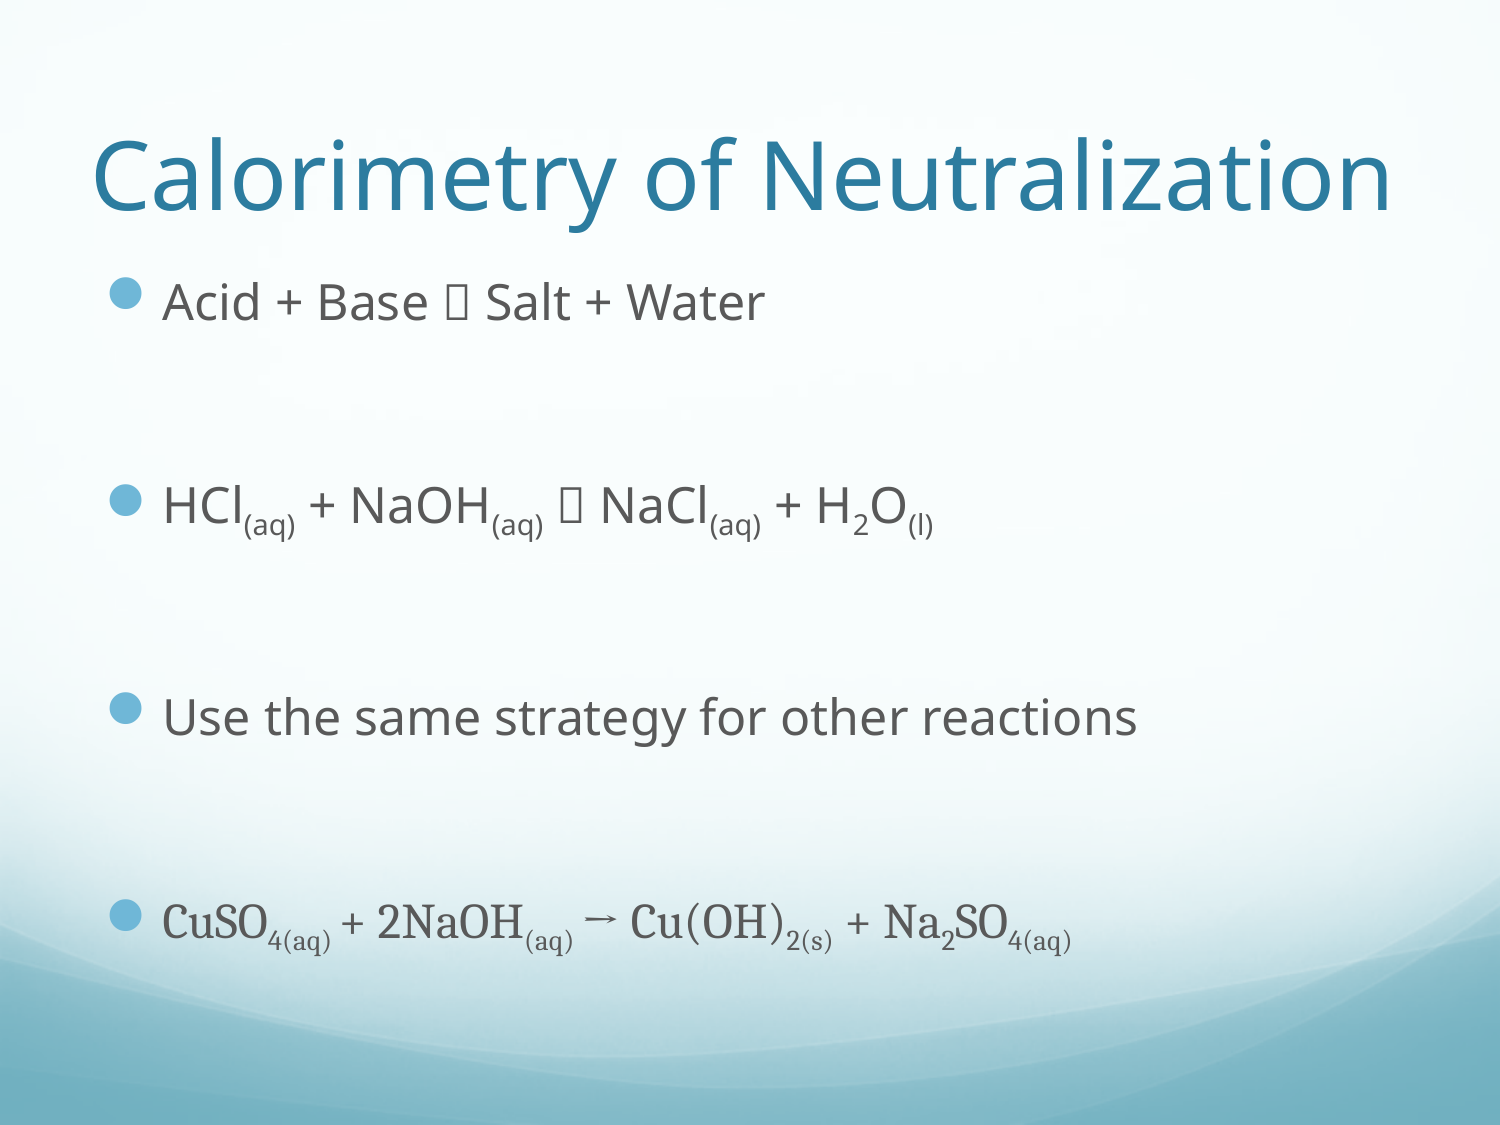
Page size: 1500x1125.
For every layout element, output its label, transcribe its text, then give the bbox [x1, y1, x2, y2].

list Acid + Base  Salt + Water HCl(aq) + NaOH(aq)  NaCl(aq) + H2O(l) Use the same strategy for other reactions CuSO4(aq) + 2NaOH(aq) → Cu(OH)2(s) + Na2SO4(aq) [90, 262, 1410, 975]
title Calorimetry of Neutralization [27, 17, 1459, 237]
